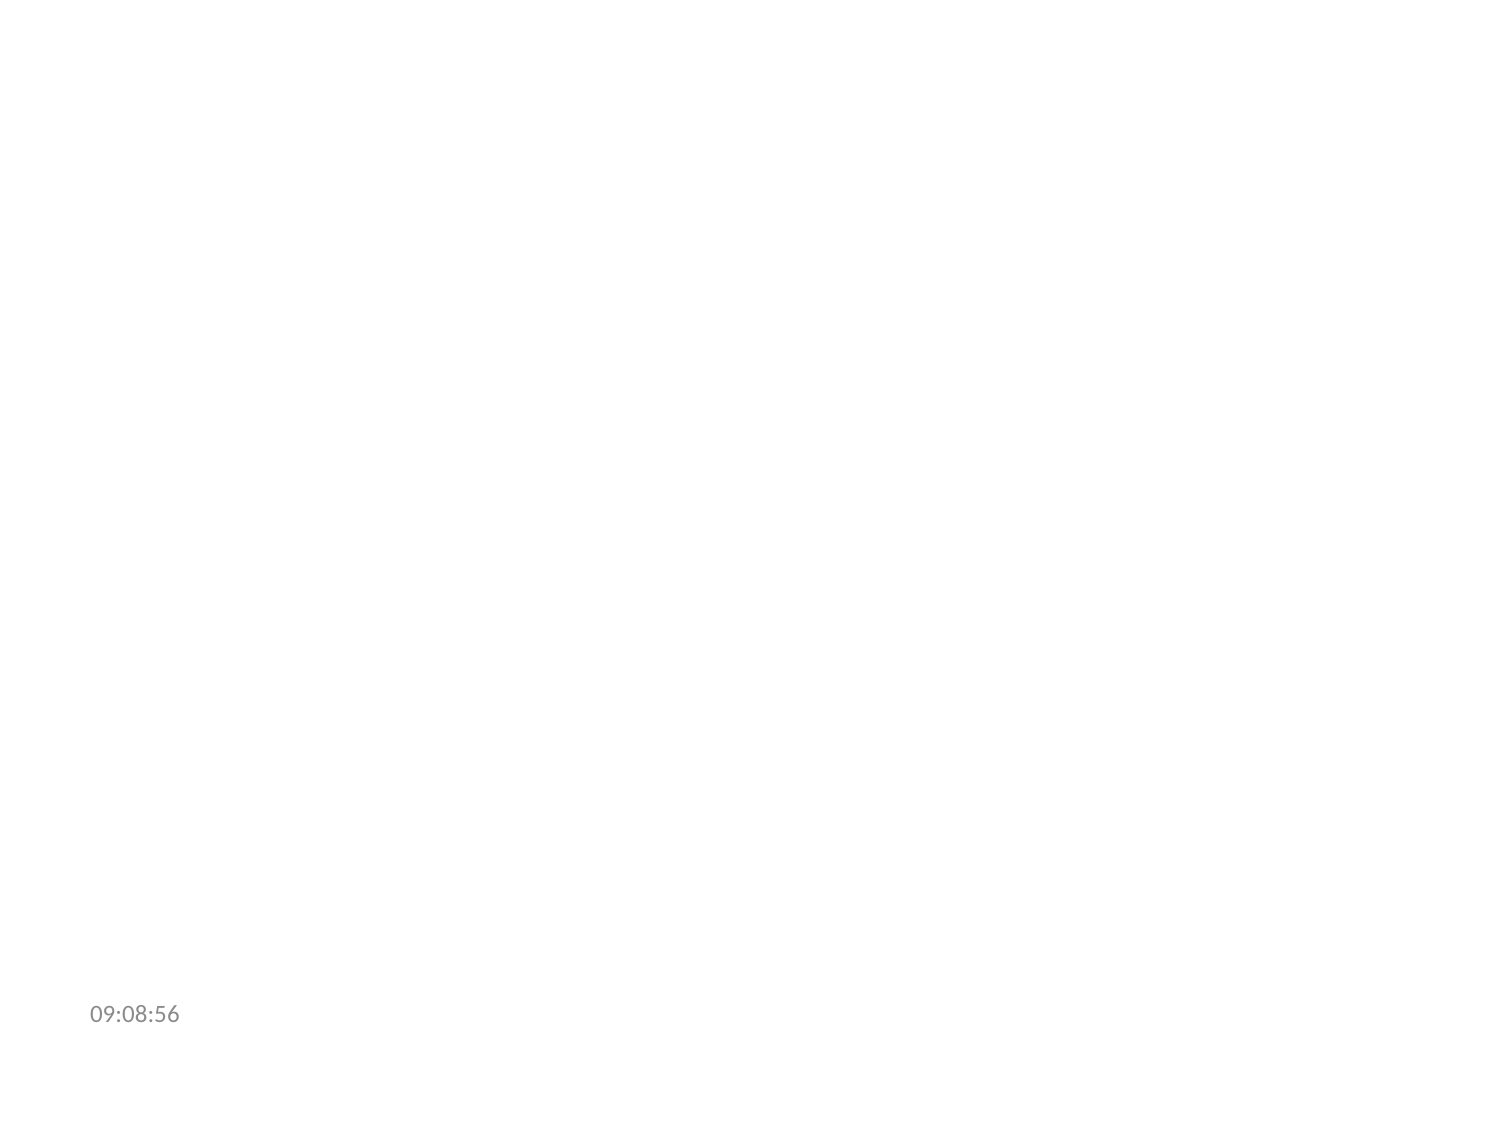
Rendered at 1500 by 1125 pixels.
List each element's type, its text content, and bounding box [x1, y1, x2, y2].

text_box 15:35:09 [75, 982, 425, 1043]
